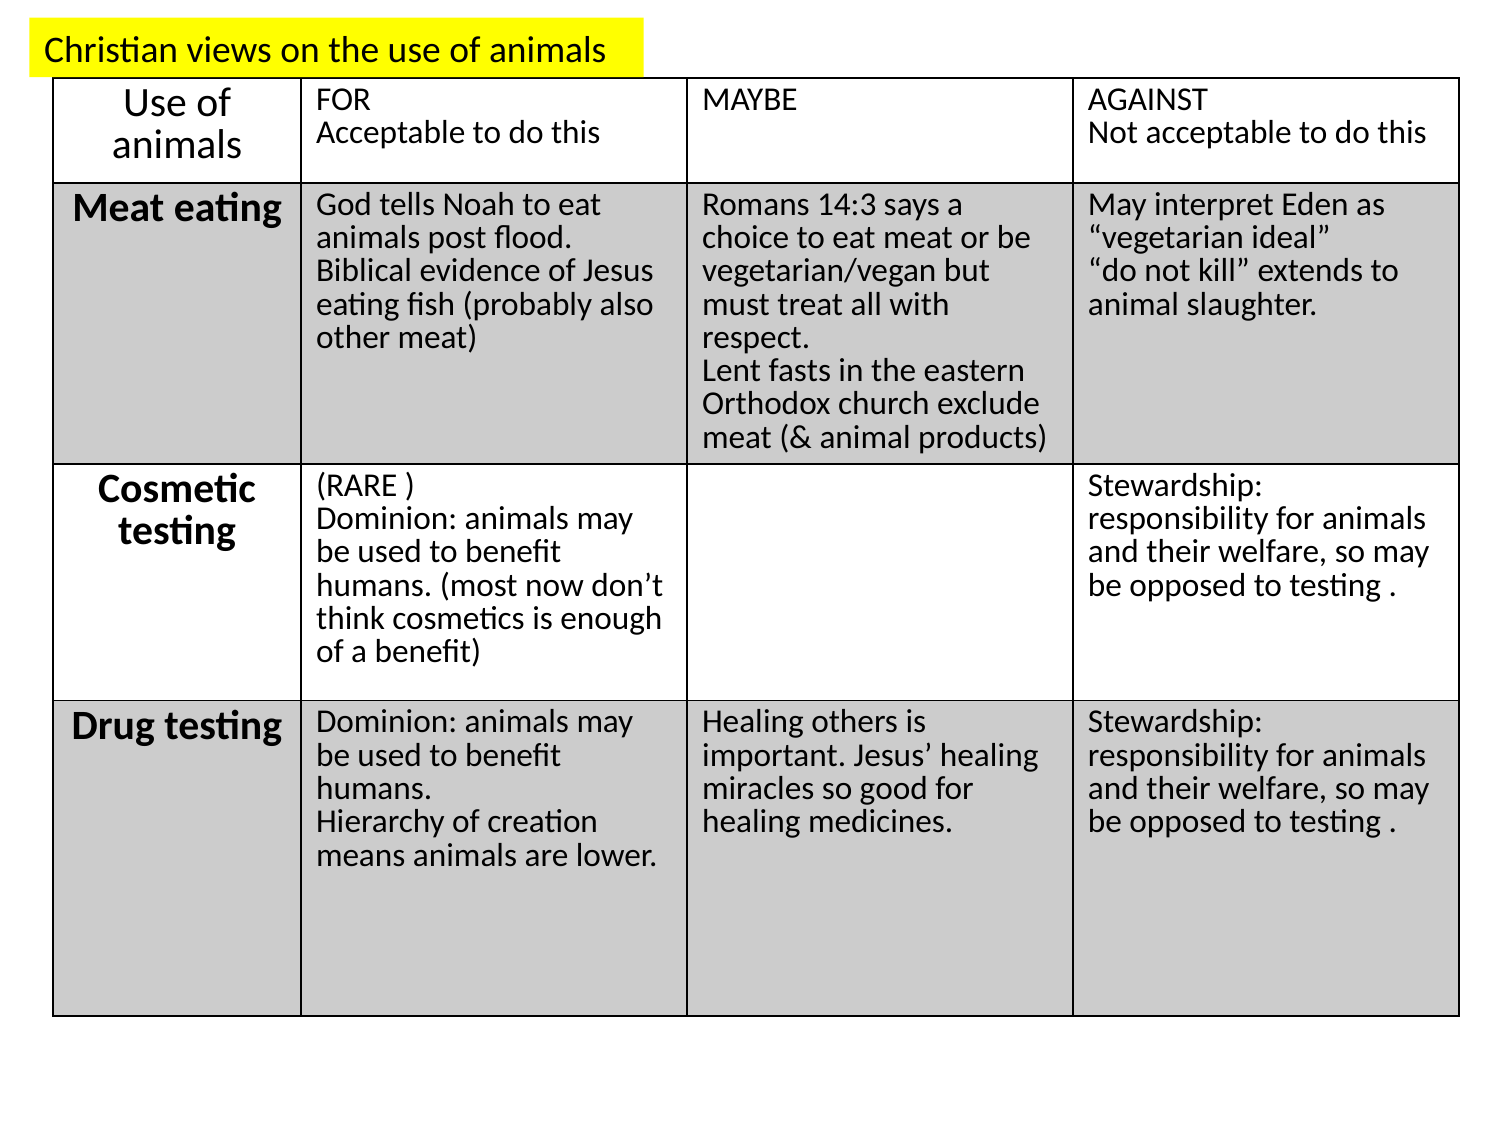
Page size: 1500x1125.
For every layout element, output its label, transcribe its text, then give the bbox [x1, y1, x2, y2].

table_cell Healing others is important. Jesus’ healing miracles so good for healing medicines. [688, 701, 1072, 1015]
table_header FOR Acceptable to do this [302, 79, 686, 182]
table_cell Stewardship: responsibility for animals and their welfare, so may be opposed to testing . [1074, 701, 1458, 1015]
table_cell (RARE ) Dominion: animals may be used to benefit humans. (most now don’t think cosmetics is enough of a benefit) [302, 465, 686, 700]
table_cell Romans 14:3 says a choice to eat meat or be vegetarian/vegan but must treat all with respect. Lent fasts in the eastern Orthodox church exclude meat (& animal products) [688, 184, 1072, 463]
table_cell Meat eating [54, 184, 300, 463]
table_cell Stewardship: responsibility for animals and their welfare, so may be opposed to testing . [1074, 465, 1458, 700]
table_header AGAINST Not acceptable to do this [1074, 79, 1458, 182]
text_box Christian views on the use of animals [29, 17, 644, 78]
table_header Use of animals [54, 79, 300, 182]
table_cell Cosmetic testing [54, 465, 300, 700]
table_cell God tells Noah to eat animals post flood. Biblical evidence of Jesus eating fish (probably also other meat) [302, 184, 686, 463]
table_cell Dominion: animals may be used to benefit humans. Hierarchy of creation means animals are lower. [302, 701, 686, 1015]
table_cell [688, 465, 1072, 700]
table_cell Drug testing [54, 701, 300, 1015]
table_header MAYBE [688, 79, 1072, 182]
table_cell May interpret Eden as “vegetarian ideal” “do not kill” extends to animal slaughter. [1074, 184, 1458, 463]
